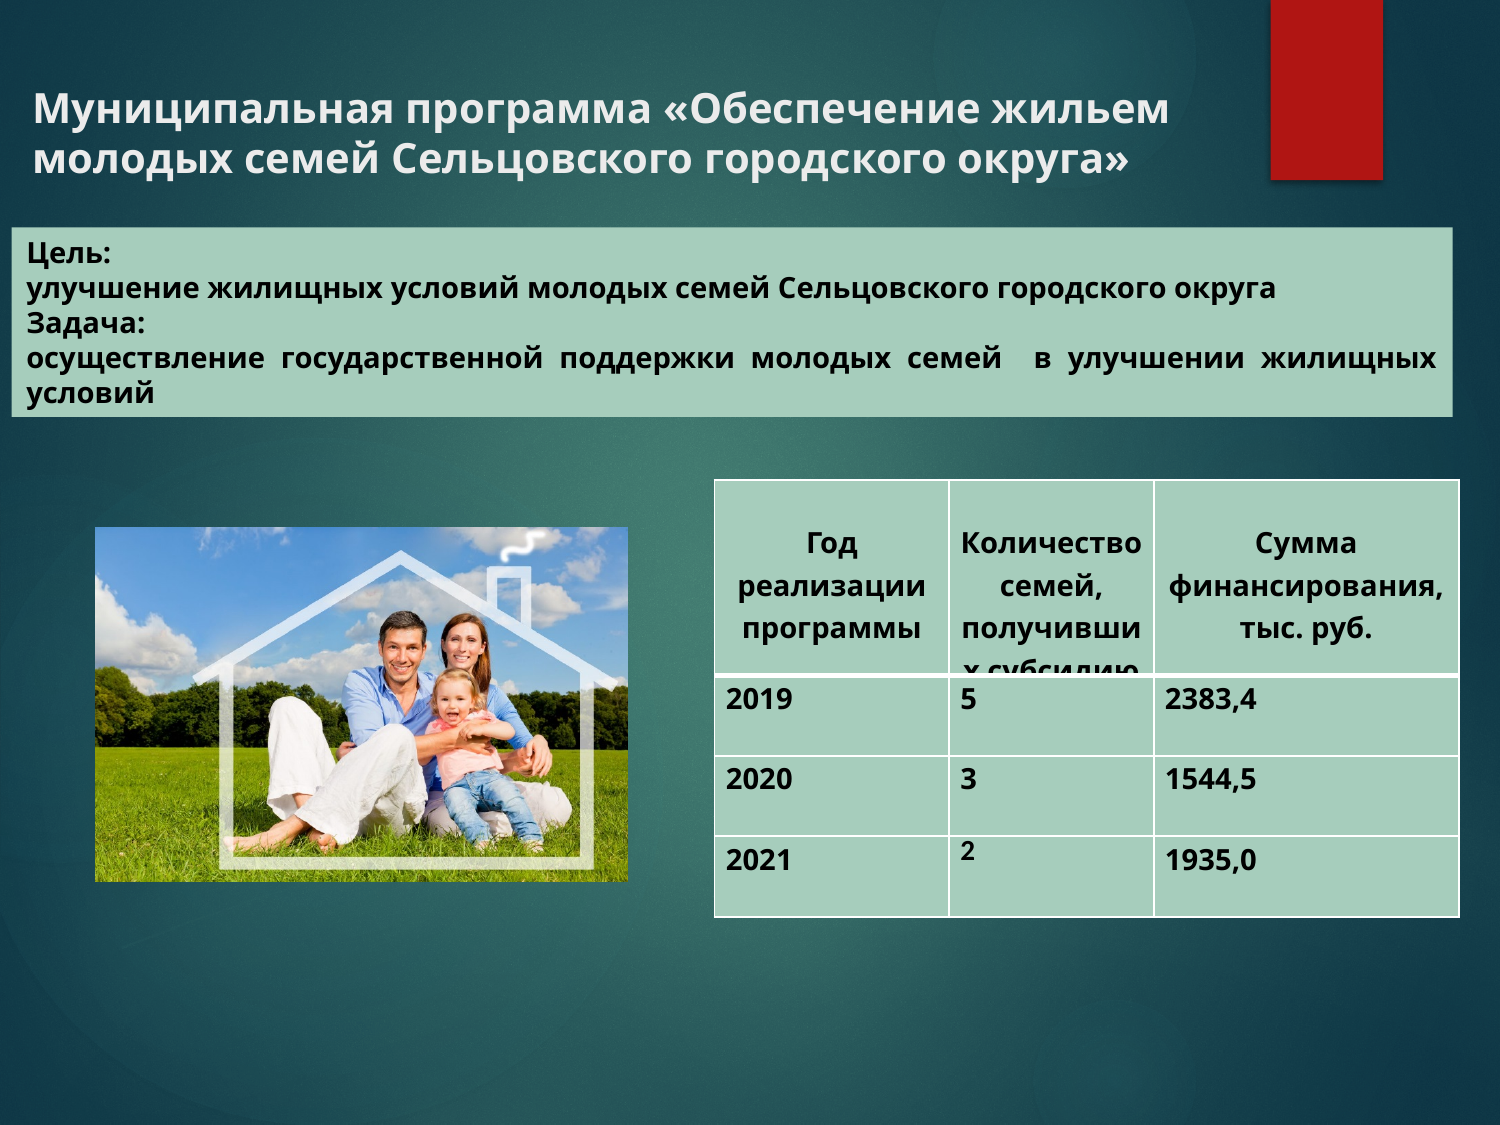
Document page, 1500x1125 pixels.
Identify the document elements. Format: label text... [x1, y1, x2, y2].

table_cell 2 [950, 837, 1153, 916]
table_cell 2021 [715, 837, 948, 916]
table_cell 2020 [715, 757, 948, 835]
table_cell 1544,5 [1155, 757, 1458, 835]
table_header Сумма финансирования, тыс. руб. [1155, 481, 1458, 673]
table_cell 3 [950, 757, 1153, 835]
table_cell 5 [950, 678, 1153, 755]
text_box Цель: улучшение жилищных условий молодых семей Сельцовского городского округа Задача: осуществление государственной поддержки молодых семей в улучшении жилищных условий [11, 227, 1453, 417]
table_cell 2383,4 [1155, 678, 1458, 755]
table_header Год реализации программы [715, 481, 948, 673]
table_cell 1935,0 [1155, 837, 1458, 916]
table_cell 2019 [715, 678, 948, 755]
picture [95, 526, 628, 882]
title Муниципальная программа «Обеспечение жильем молодых семей Сельцовского городского округа» [17, 74, 1237, 227]
table_header Количество семей, получивших субсидию [950, 481, 1153, 673]
